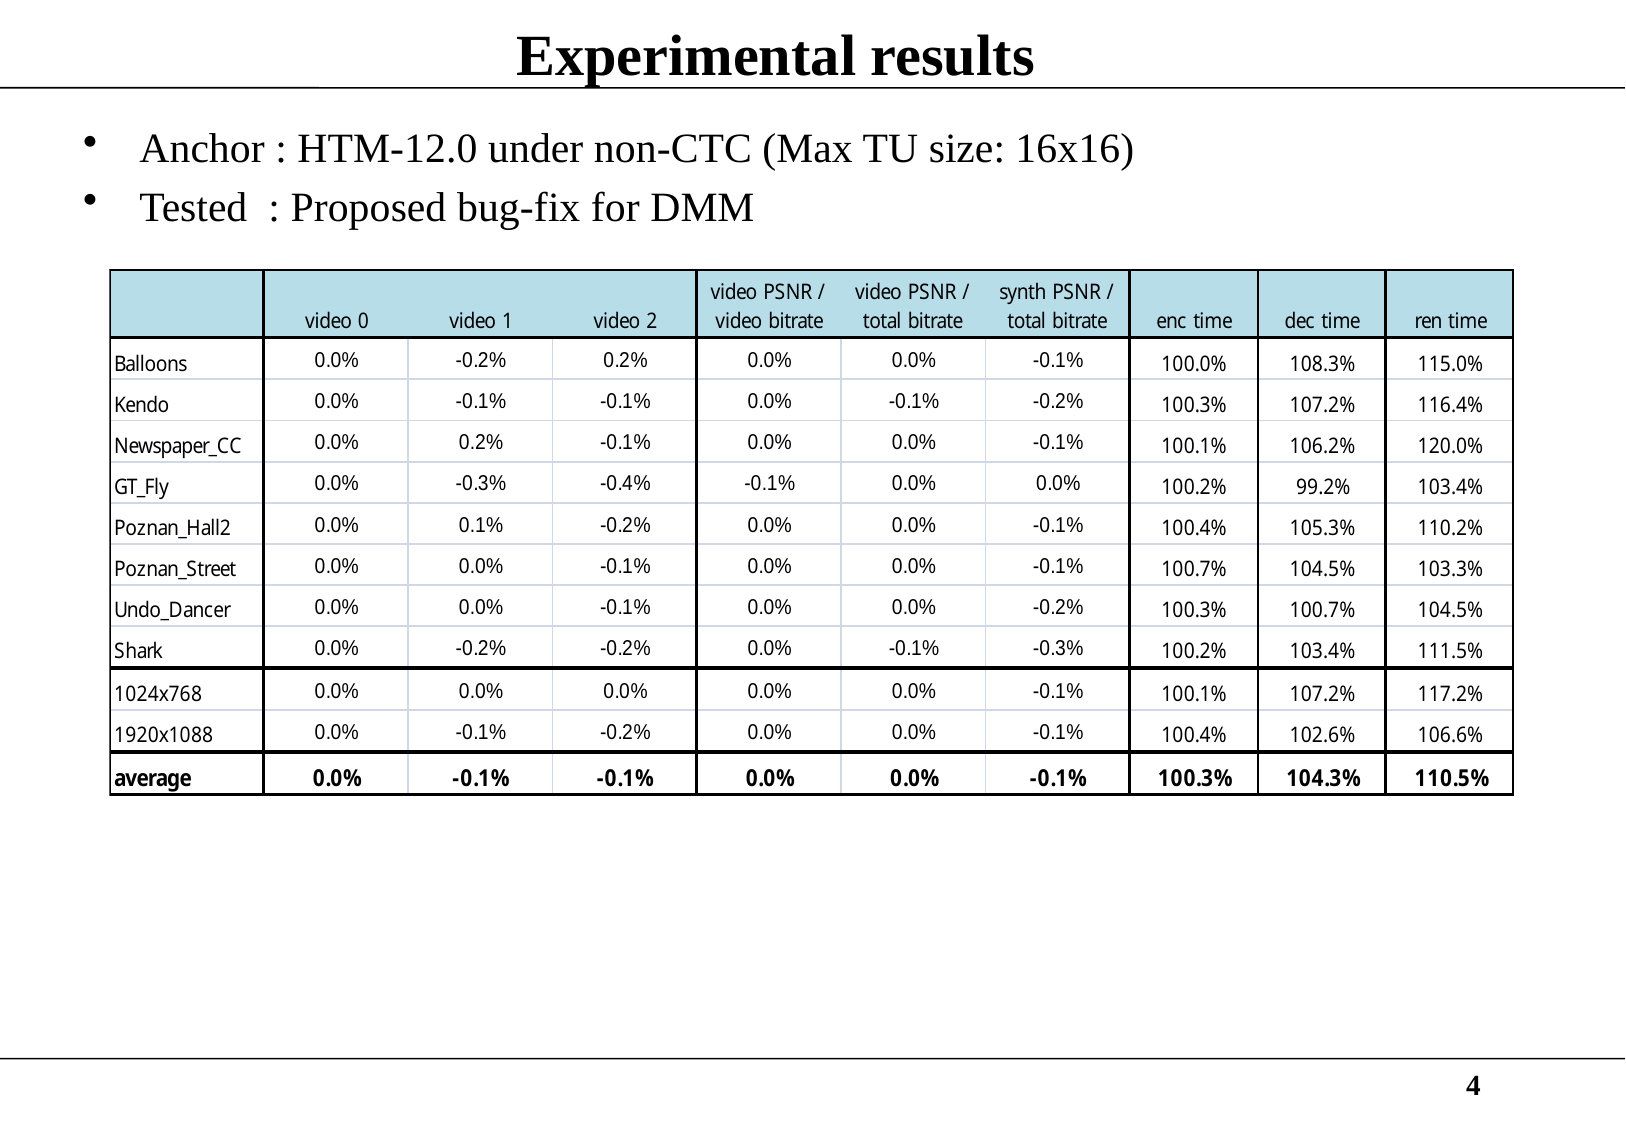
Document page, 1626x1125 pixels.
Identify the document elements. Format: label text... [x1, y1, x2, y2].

picture [109, 269, 1516, 798]
title Experimental results [68, 9, 1484, 94]
slide_number 4 [1403, 1058, 1544, 1106]
list Anchor : HTM-12.0 under non-CTC (Max TU size: 16x16) Tested : Proposed bug-fix for DMM [68, 113, 1544, 1005]
